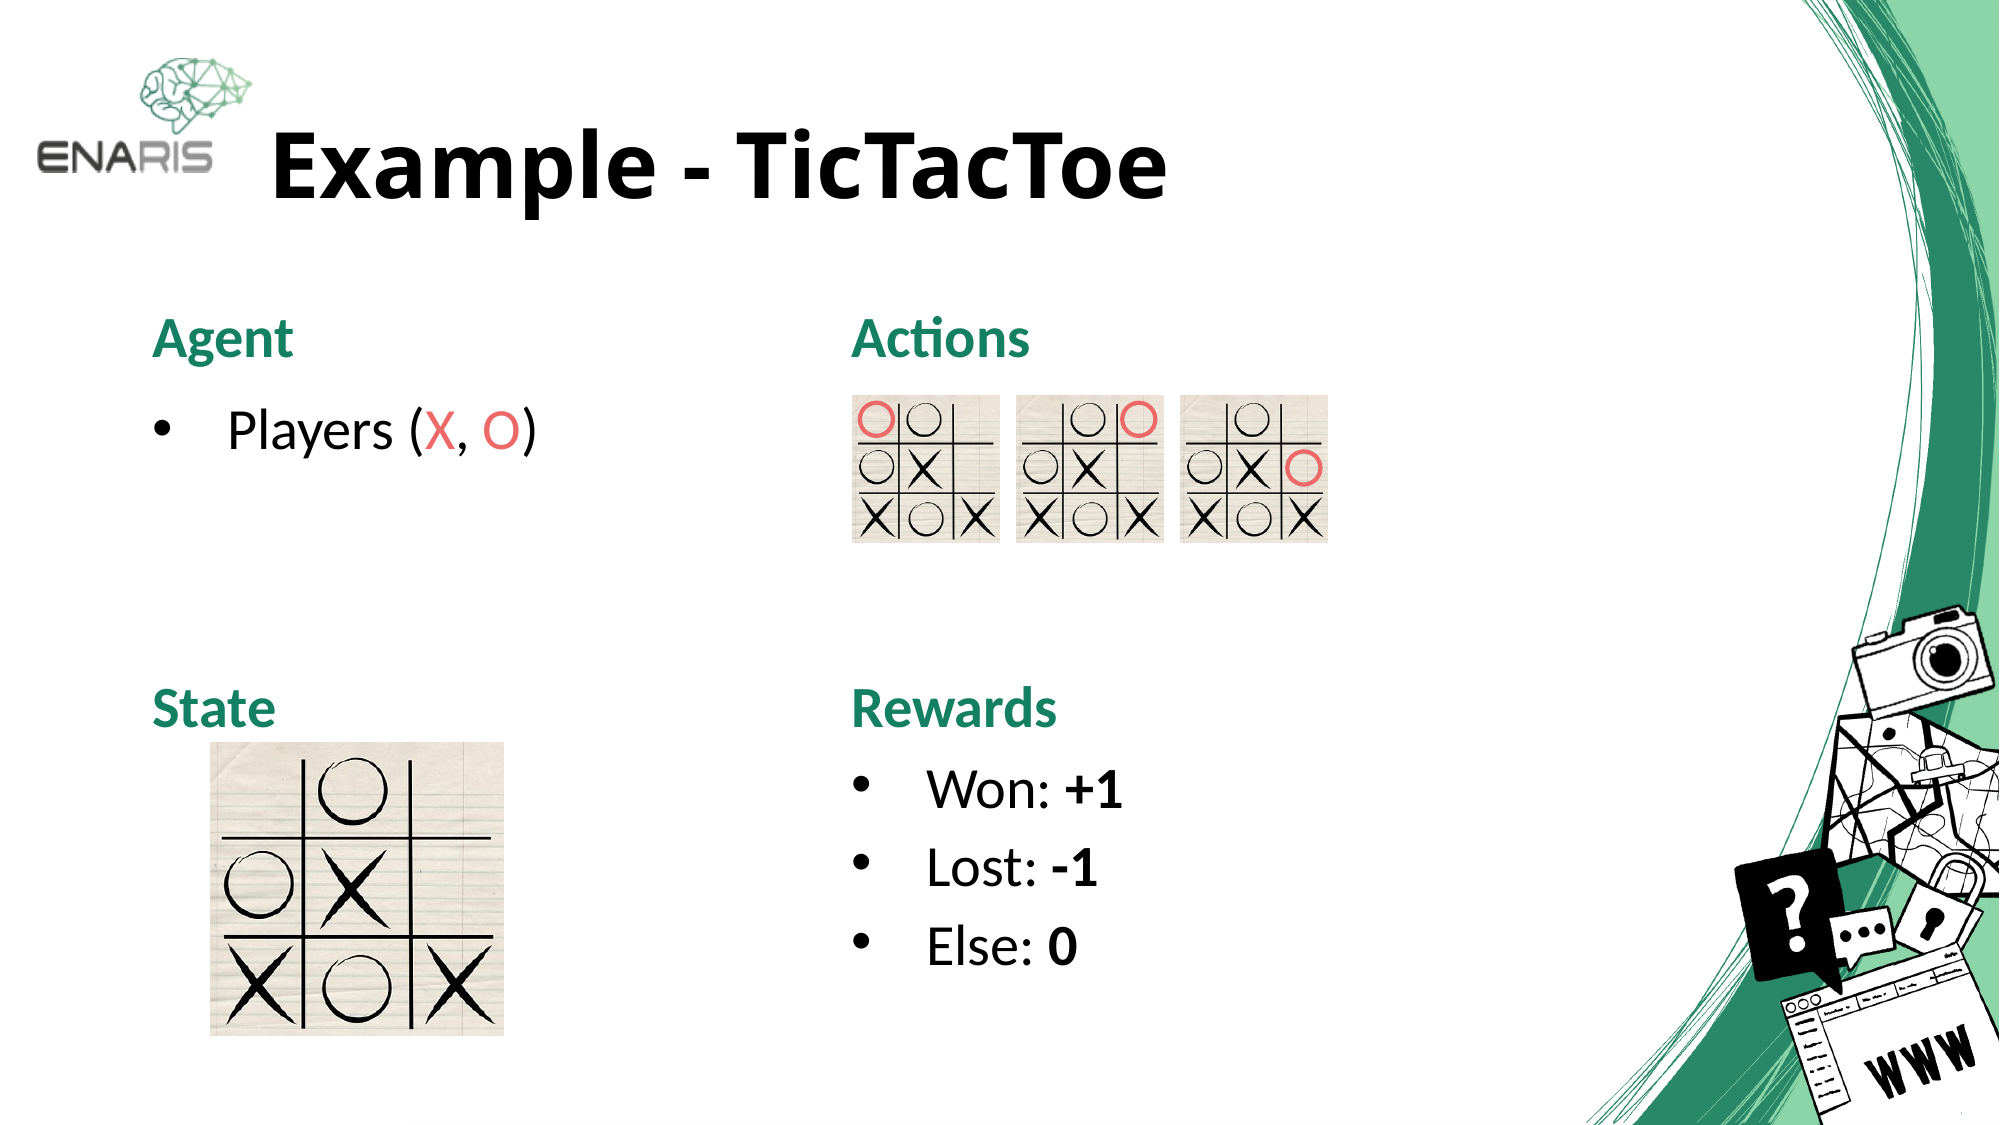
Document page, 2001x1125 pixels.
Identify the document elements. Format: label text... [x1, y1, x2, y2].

text_box Example - TicTacToe [253, 59, 1863, 278]
picture [210, 0, 1999, 1125]
text_box Agent Players (X, O) State [137, 299, 702, 1014]
picture [37, 58, 254, 173]
text_box Actions Rewards Won: +1 Lost: -1 Else: 0 [836, 299, 1401, 1014]
